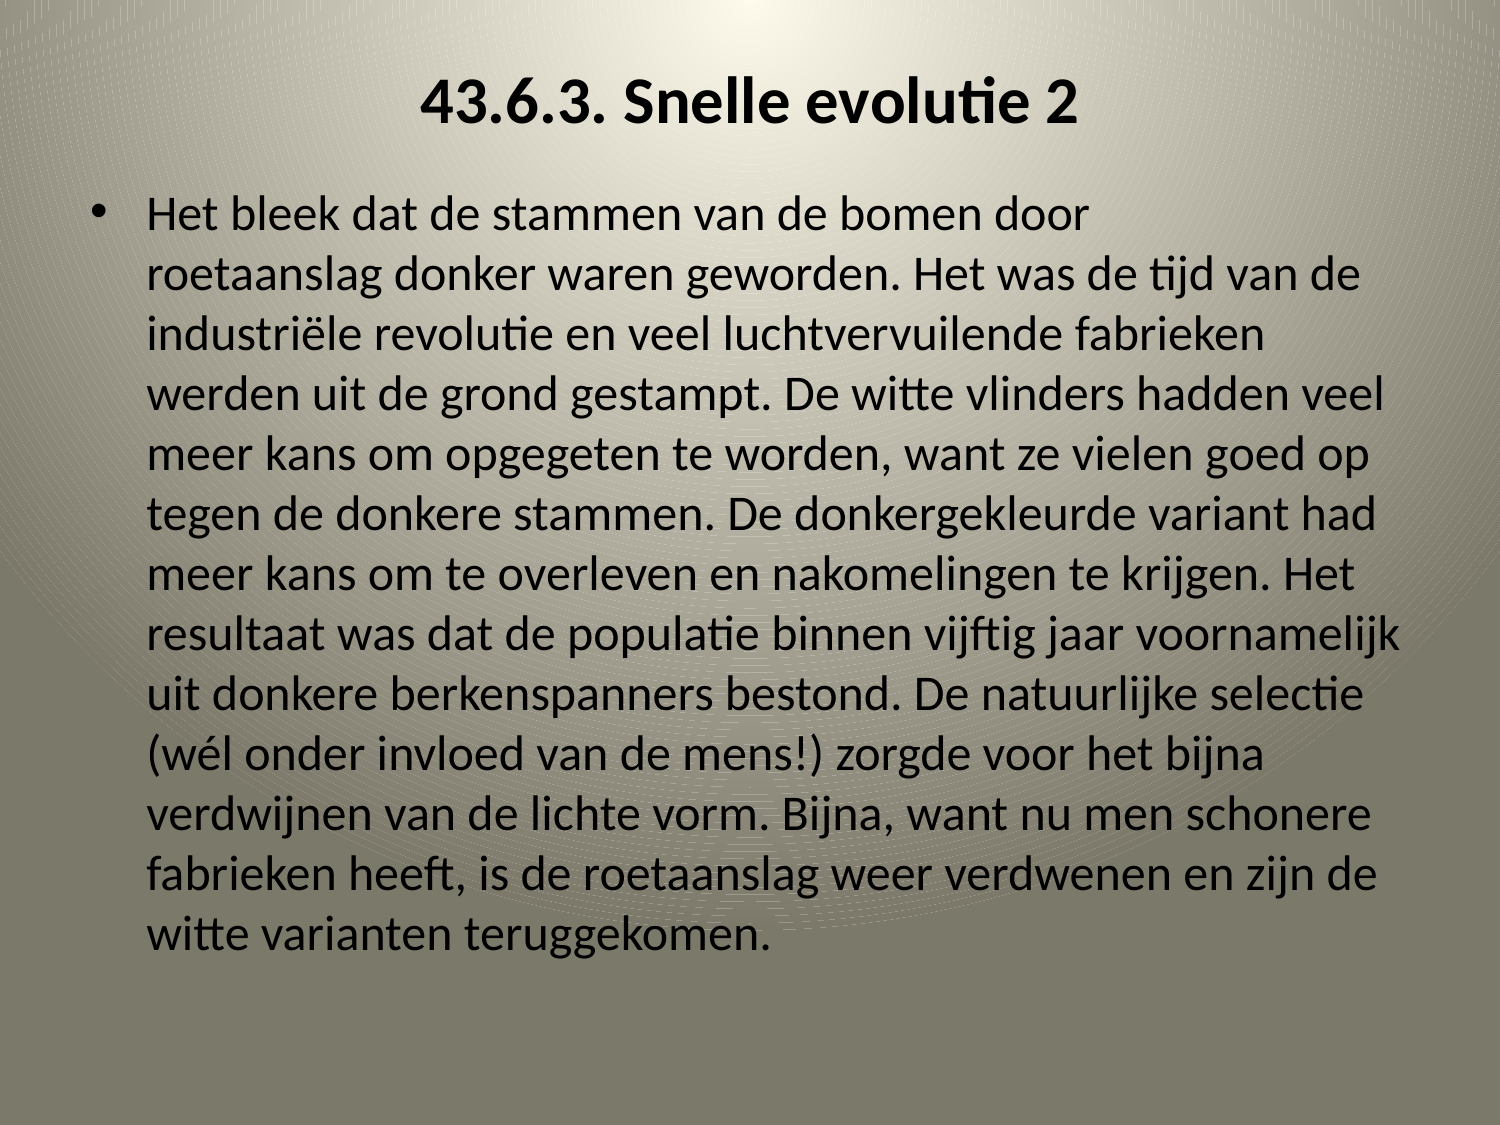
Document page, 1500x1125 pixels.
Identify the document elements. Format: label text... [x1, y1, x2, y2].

list Het bleek dat de stammen van de bomen door roetaanslag donker waren geworden. Het was de tijd van de industriële revolutie en veel luchtvervuilende fabrieken werden uit de grond gestampt. De witte vlinders hadden veel meer kans om opgegeten te worden, want ze vielen goed op tegen de donkere stammen. De donkergekleurde variant had meer kans om te overleven en nakomelingen te krijgen. Het resultaat was dat de populatie binnen vijftig jaar voornamelijk uit donkere berkenspanners bestond. De natuurlijke selectie (wél onder invloed van de mens!) zorgde voor het bijna verdwijnen van de lichte vorm. Bijna, want nu men schonere fabrieken heeft, is de roetaanslag weer verdwenen en zijn de witte varianten teruggekomen. [75, 172, 1425, 1059]
title 43.6.3. Snelle evolutie 2 [75, 45, 1425, 149]
